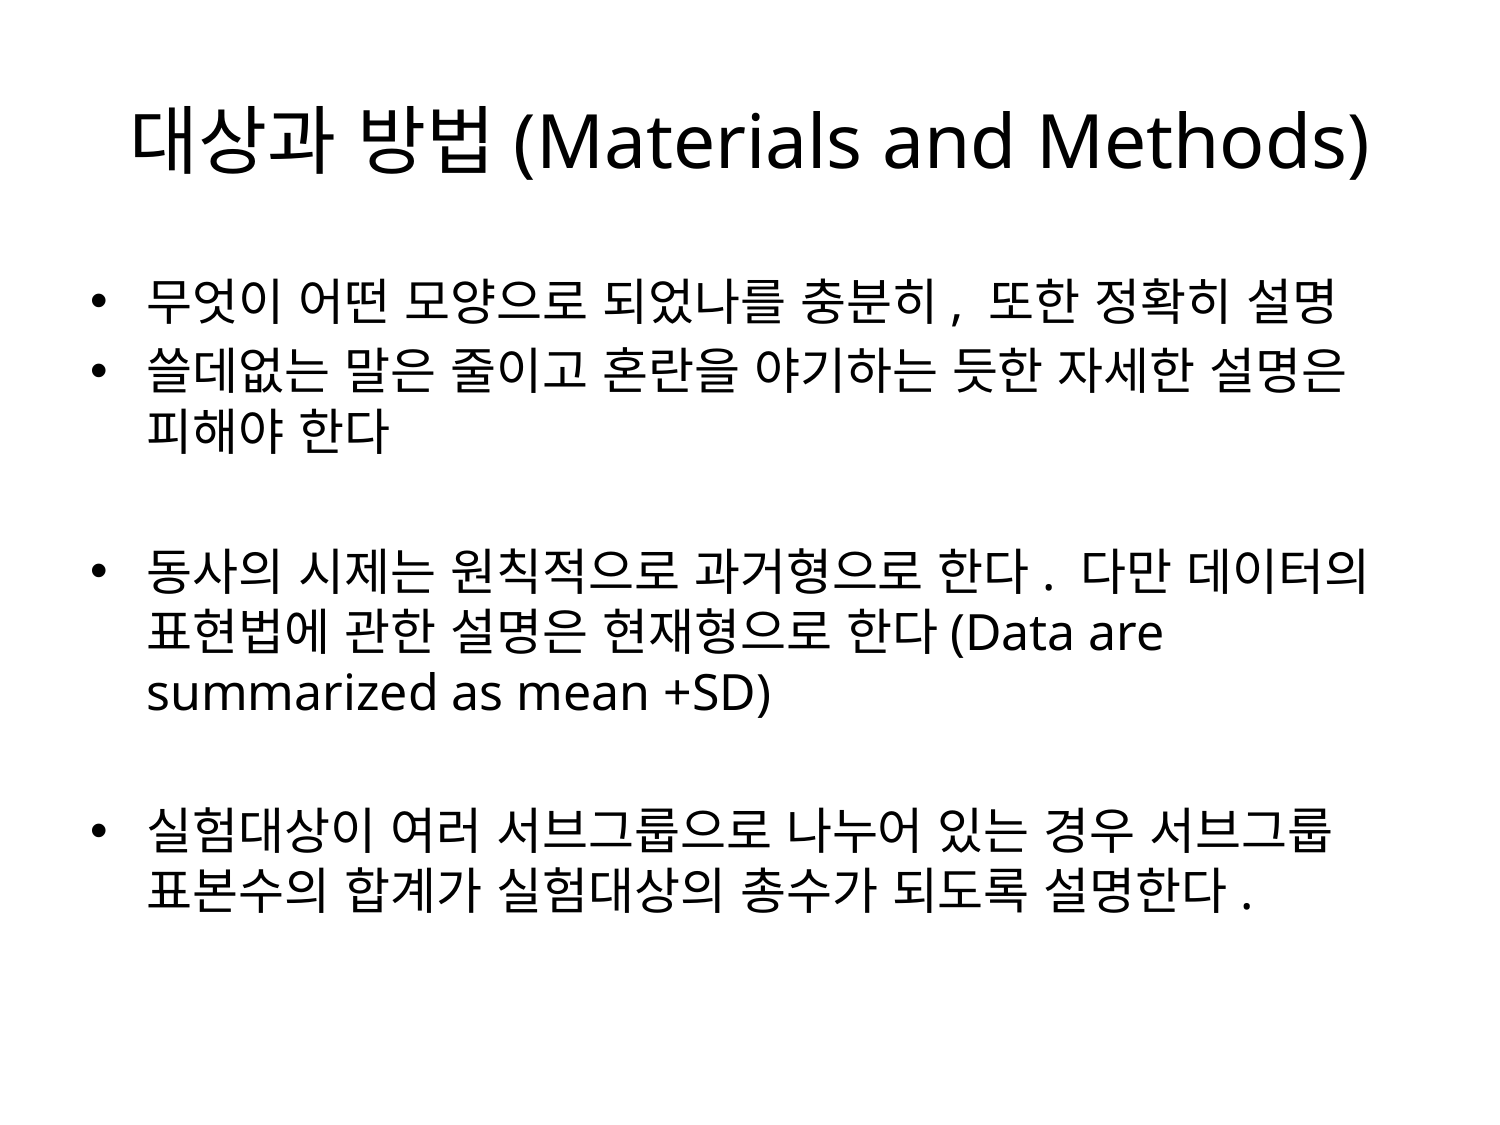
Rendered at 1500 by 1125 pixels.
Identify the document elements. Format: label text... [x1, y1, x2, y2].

list 무엇이 어떤 모양으로 되었나를 충분히, 또한 정확히 설명 쓸데없는 말은 줄이고 혼란을 야기하는 듯한 자세한 설명은 피해야 한다 동사의 시제는 원칙적으로 과거형으로 한다. 다만 데이터의 표현법에 관한 설명은 현재형으로 한다(Data are summarized as mean +SD) 실험대상이 여러 서브그룹으로 나누어 있는 경우 서브그룹 표본수의 합계가 실험대상의 총수가 되도록 설명한다. [75, 262, 1425, 1005]
title 대상과 방법(Materials and Methods) [75, 45, 1425, 233]
